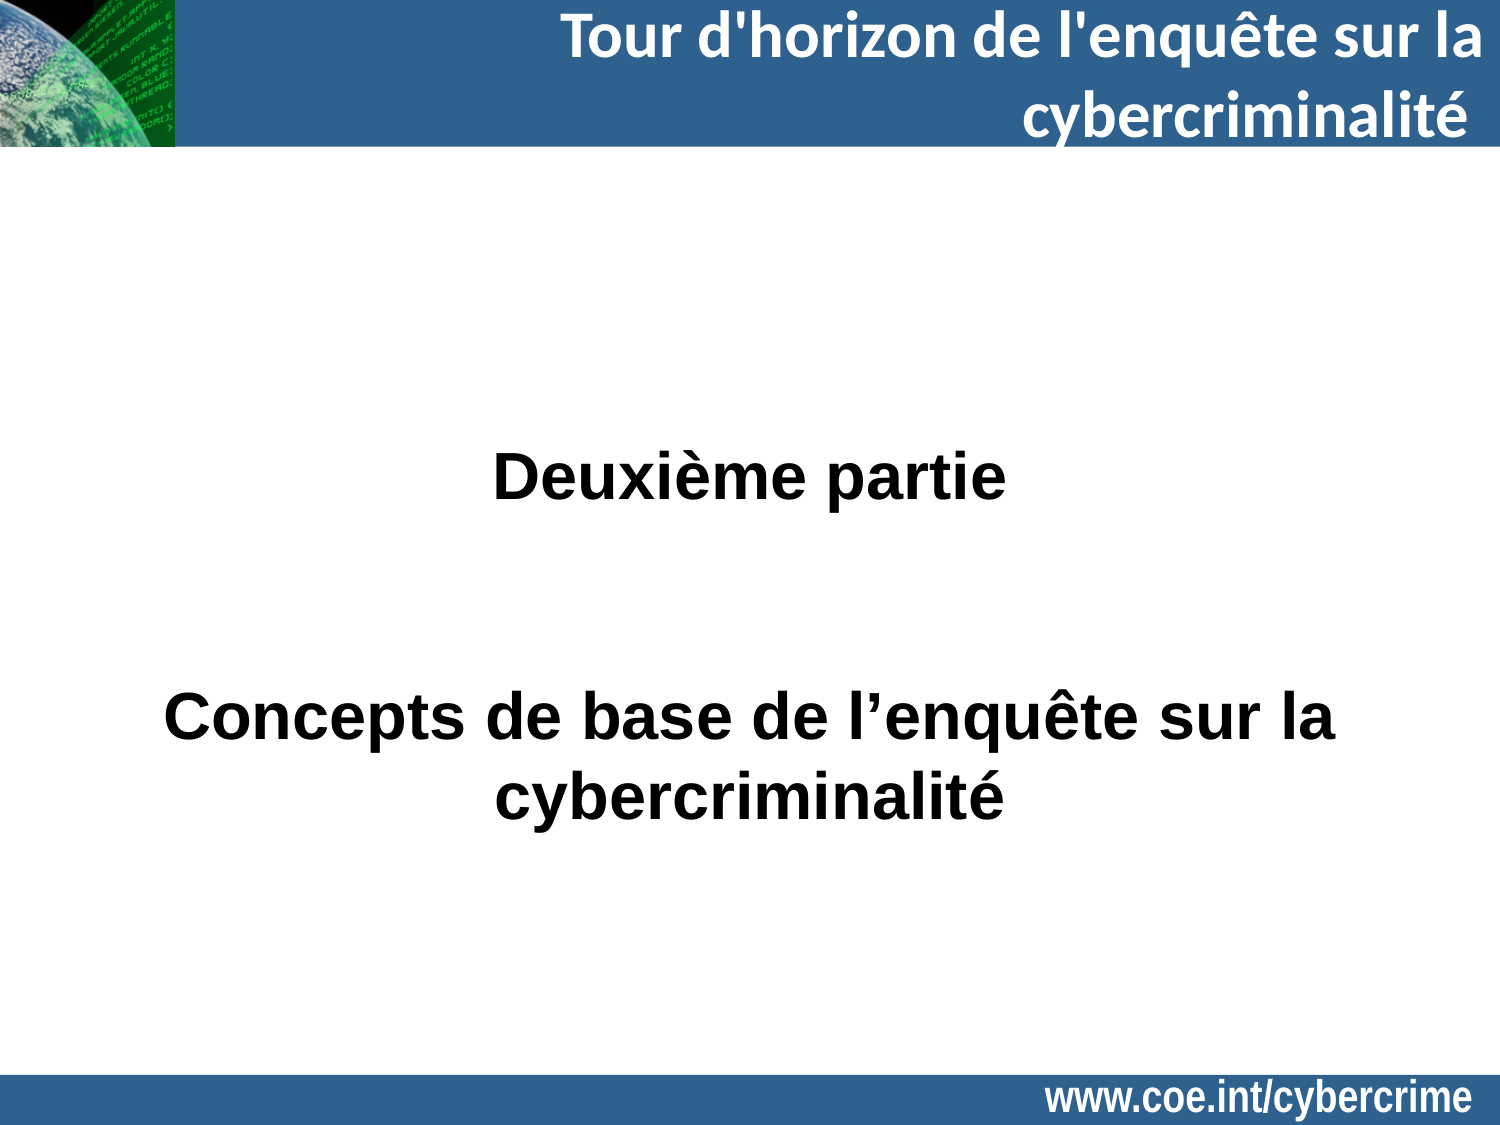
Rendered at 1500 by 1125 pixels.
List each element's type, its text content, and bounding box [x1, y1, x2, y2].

picture [0, 0, 175, 147]
text_box www.coe.int/cybercrime [1030, 1059, 1500, 1125]
text_box Tour d'horizon de l'enquête sur la cybercriminalité [179, 0, 1500, 149]
text_box Deuxième partie Concepts de base de l’enquête sur la cybercriminalité [50, 425, 1450, 841]
text_box [0, 1073, 1030, 1125]
